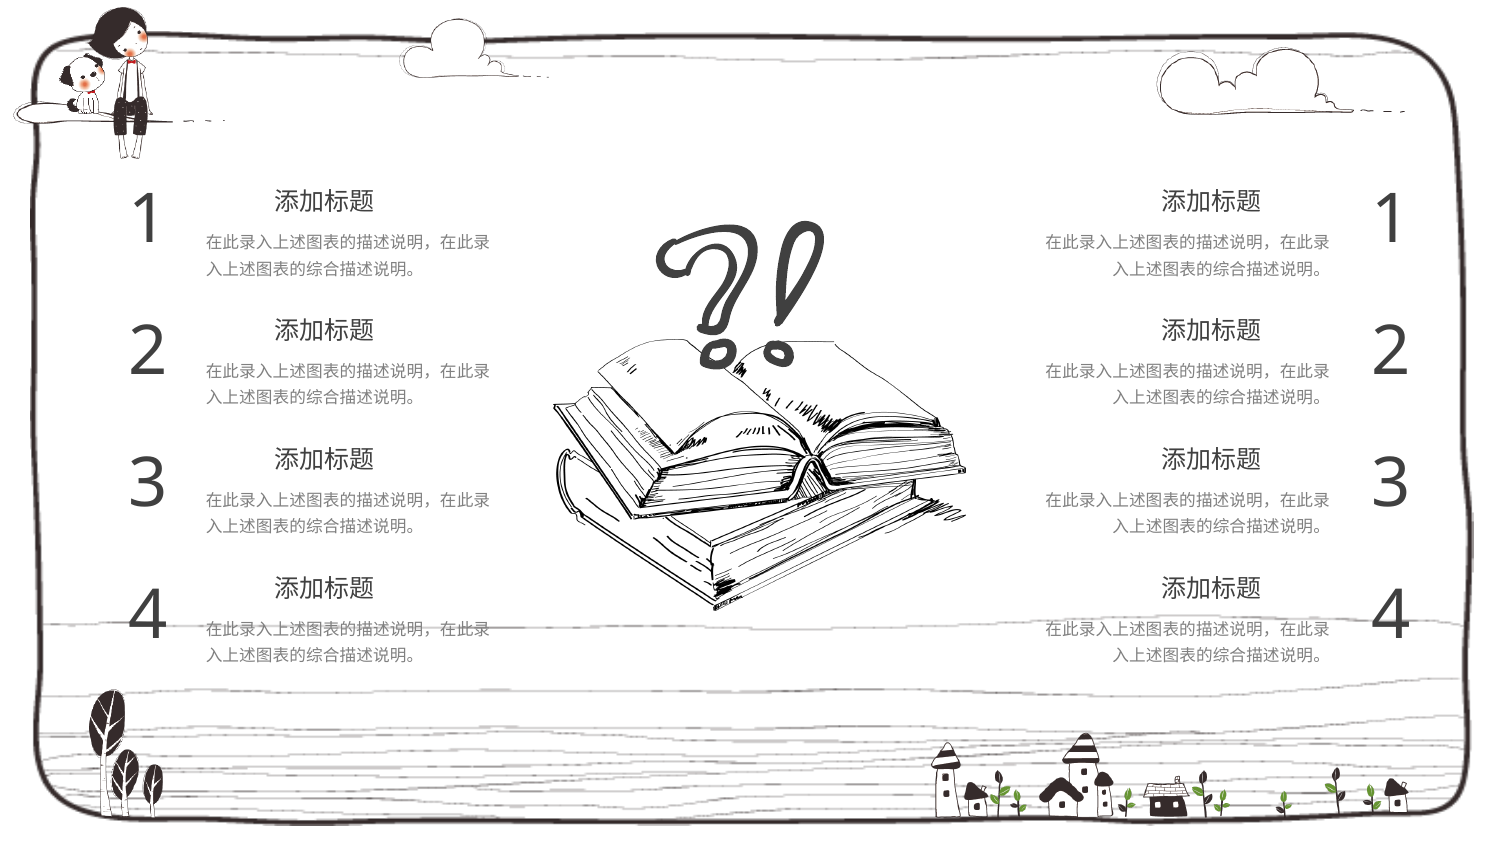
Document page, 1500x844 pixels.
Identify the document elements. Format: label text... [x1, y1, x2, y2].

picture [13, 7, 1474, 826]
text_box 3 [1359, 432, 1430, 527]
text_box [1014, 436, 1345, 545]
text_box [191, 436, 522, 545]
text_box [191, 565, 522, 674]
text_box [650, 209, 760, 372]
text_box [1014, 307, 1345, 416]
text_box 3 [117, 432, 188, 527]
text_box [765, 218, 826, 368]
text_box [191, 307, 522, 416]
text_box 2 [117, 300, 188, 394]
text_box 4 [117, 564, 188, 659]
text_box 1 [117, 167, 188, 262]
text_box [1014, 565, 1345, 674]
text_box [191, 178, 522, 287]
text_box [1014, 178, 1345, 287]
text_box 1 [1359, 167, 1430, 262]
text_box 2 [1359, 300, 1430, 394]
text_box 4 [1359, 564, 1430, 659]
